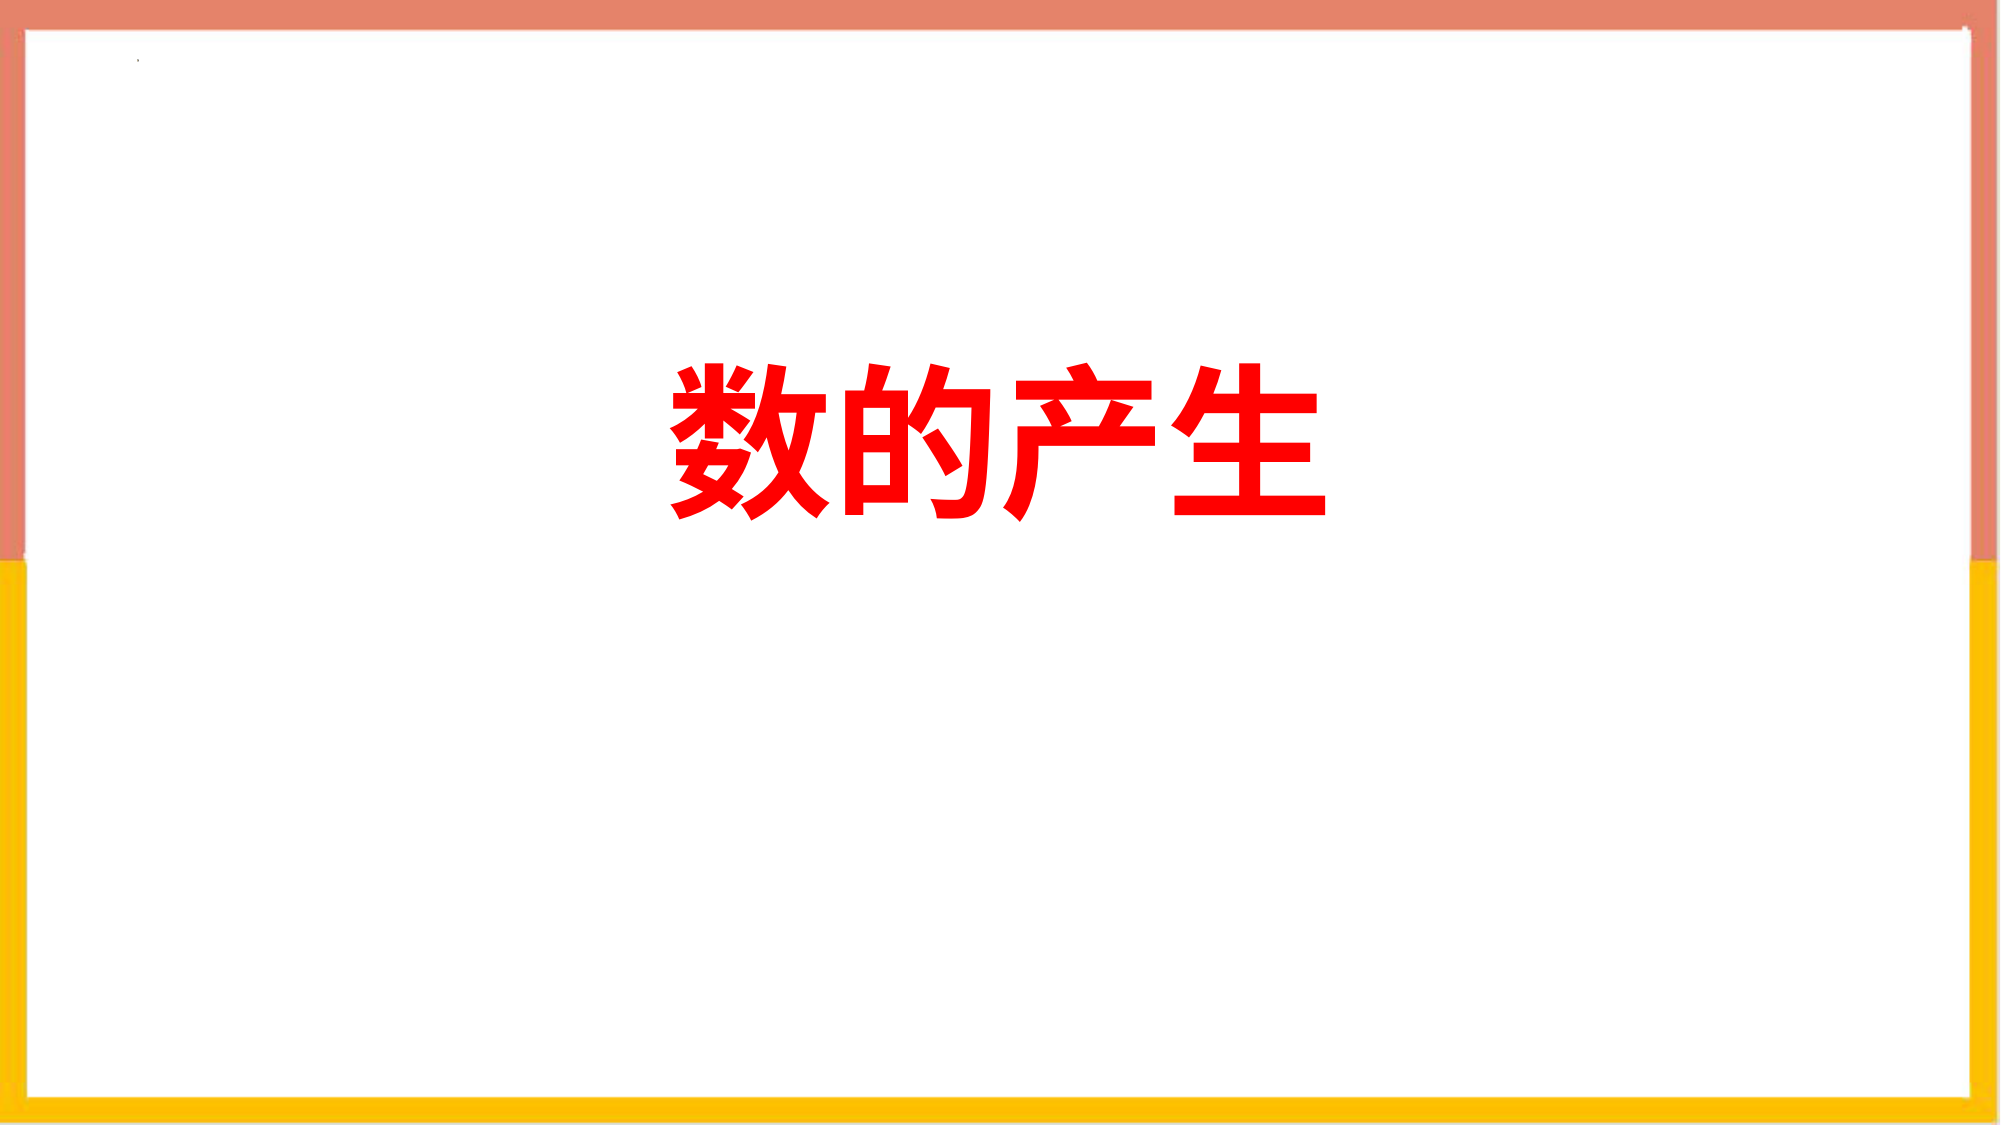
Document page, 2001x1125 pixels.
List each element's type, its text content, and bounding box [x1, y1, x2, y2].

text_box 数的产生 [0, 331, 2000, 547]
picture [0, 0, 2001, 1125]
